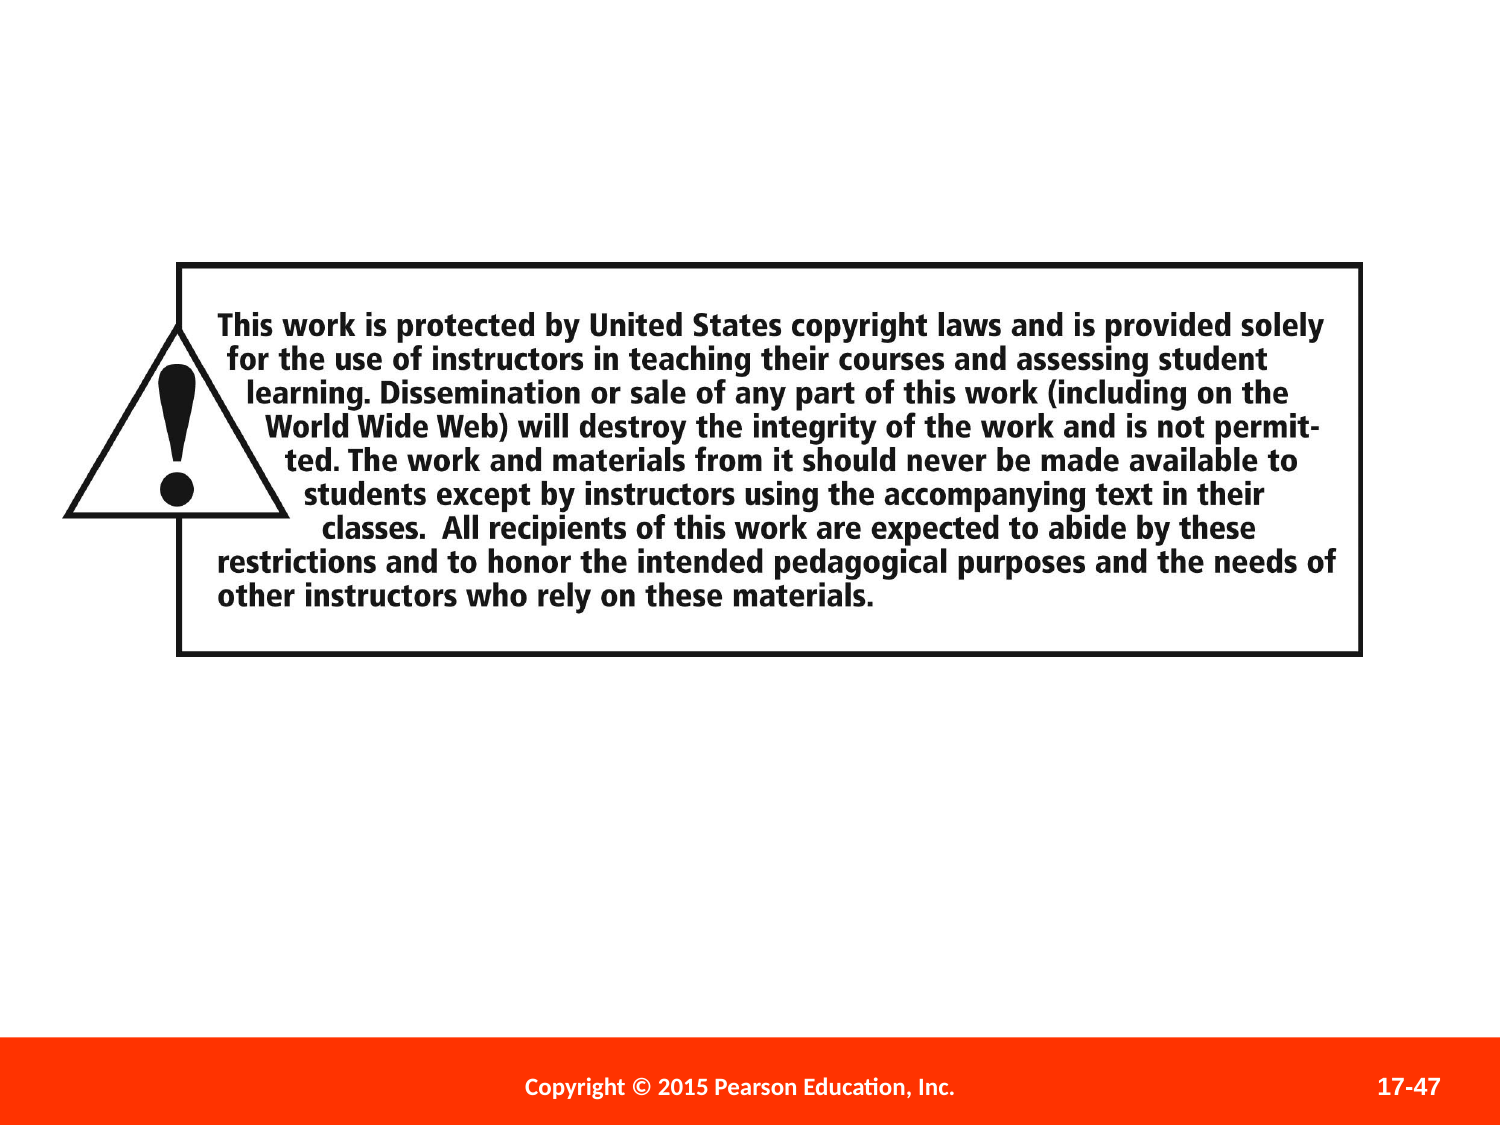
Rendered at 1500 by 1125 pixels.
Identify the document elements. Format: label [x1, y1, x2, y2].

picture [62, 262, 1363, 657]
